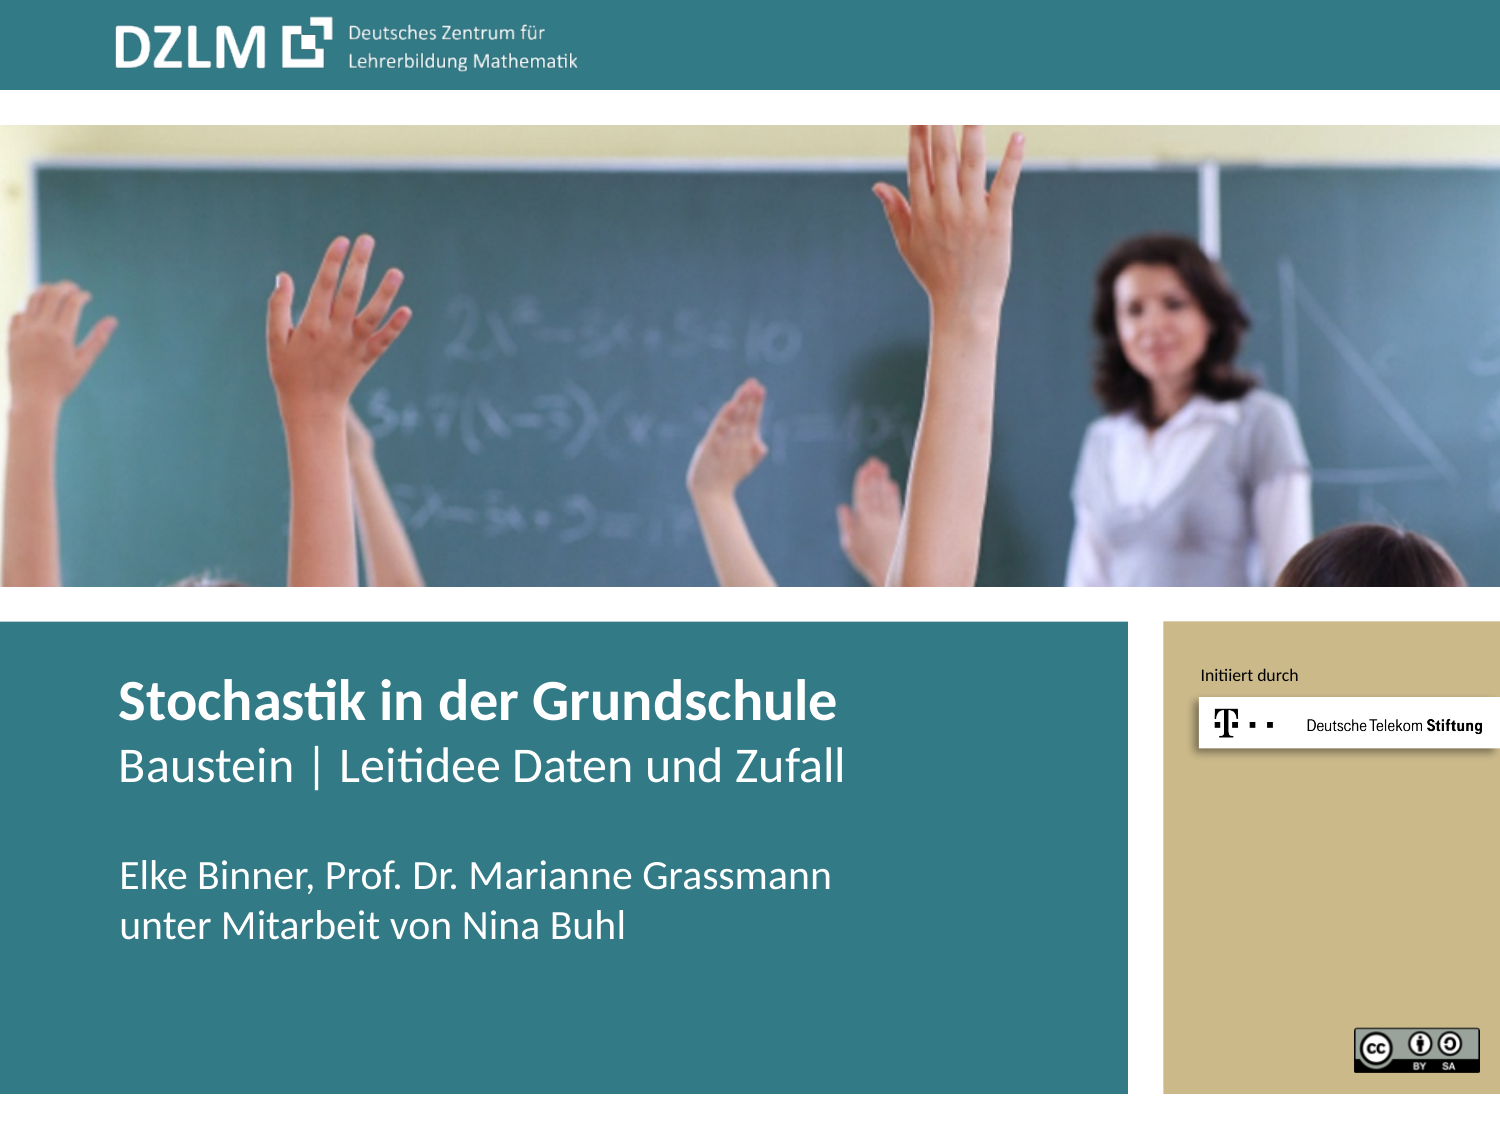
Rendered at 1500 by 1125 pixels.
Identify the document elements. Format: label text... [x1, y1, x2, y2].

title Stochastik in der Grundschule Baustein | Leitidee Daten und Zufall [103, 633, 1117, 821]
picture [0, 125, 1500, 587]
picture [1353, 1027, 1480, 1074]
subtitle Elke Binner, Prof. Dr. Marianne Grassmann unter Mitarbeit von Nina Buhl [101, 829, 1117, 1048]
picture [1203, 697, 1493, 749]
